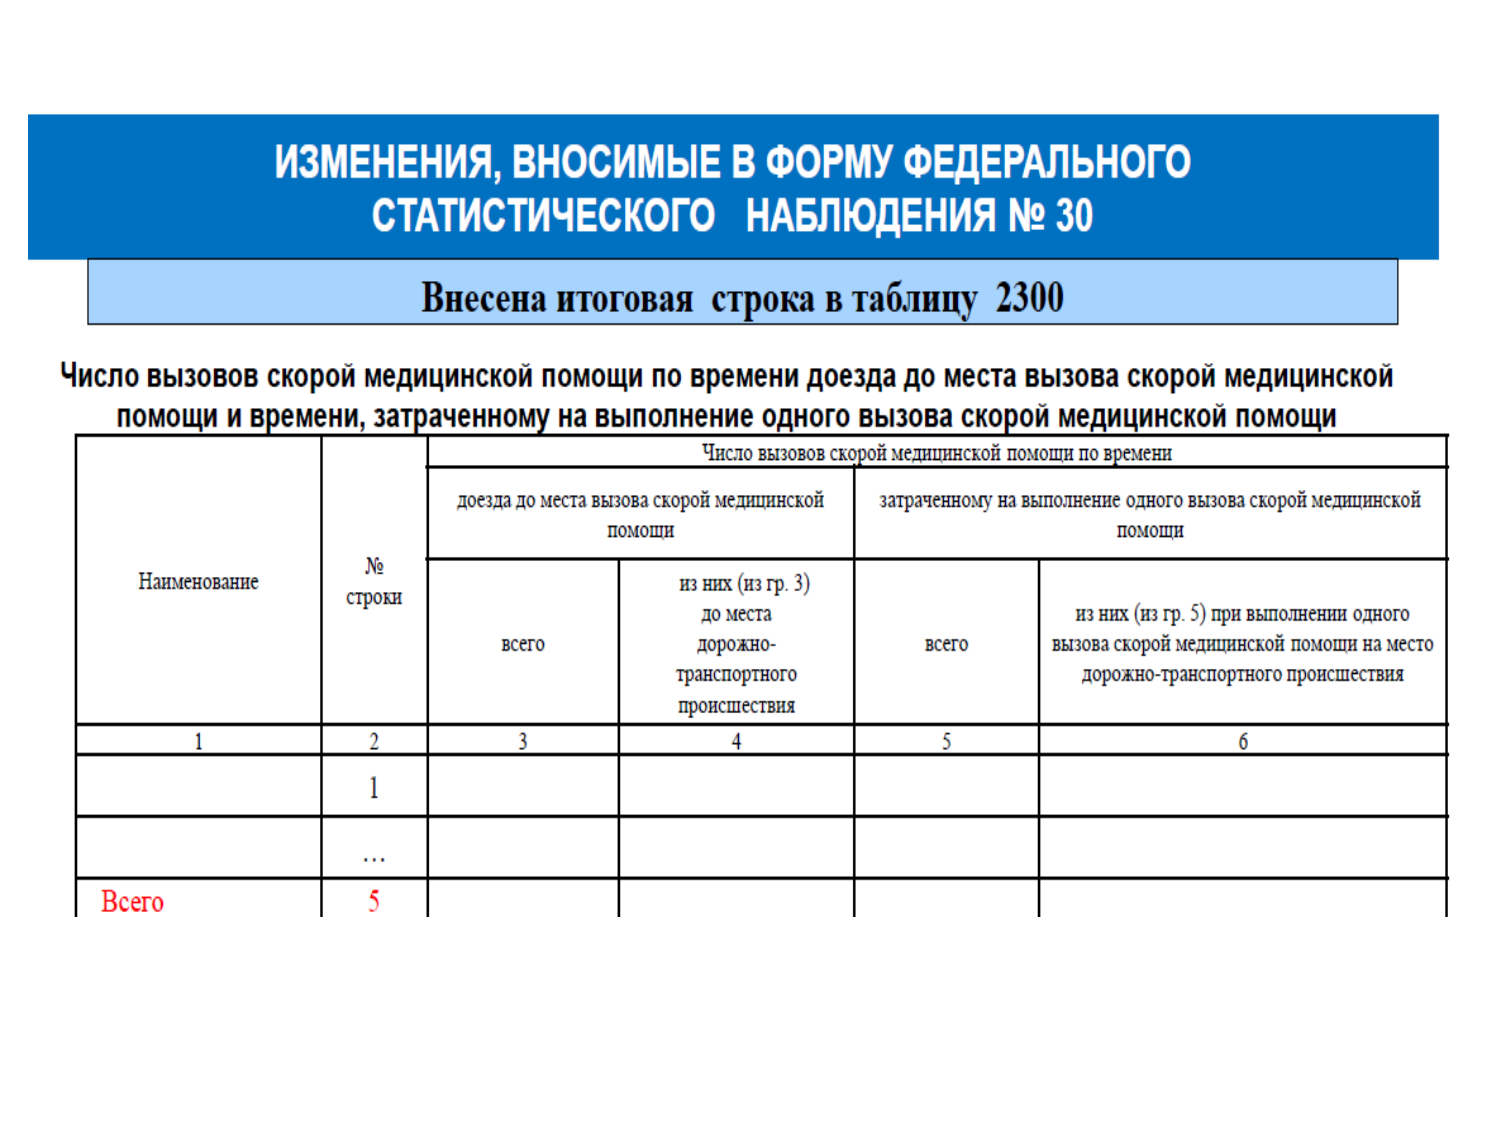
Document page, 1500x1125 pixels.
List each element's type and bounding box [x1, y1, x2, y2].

picture [28, 113, 1472, 918]
